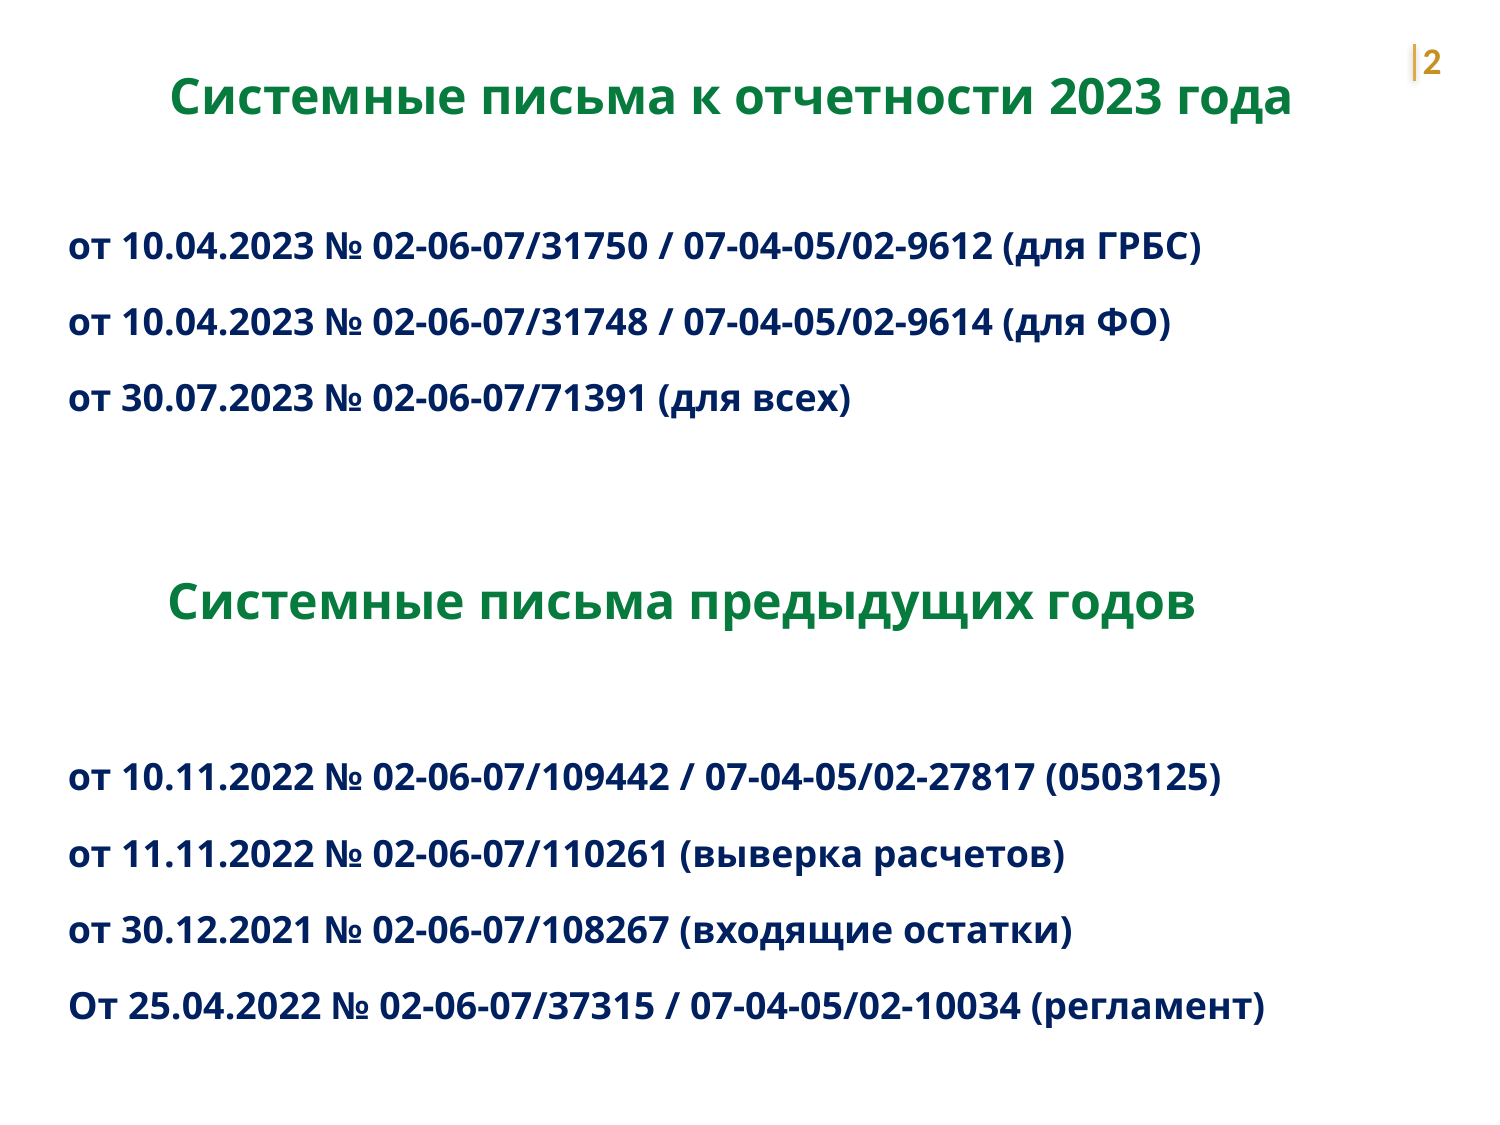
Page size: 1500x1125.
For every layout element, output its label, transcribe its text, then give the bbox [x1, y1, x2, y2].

text_box Системные письма предыдущих годов [54, 562, 1303, 638]
text_box Системные письма к отчетности 2023 года [103, 57, 1352, 132]
text_box от 10.11.2022 № 02-06-07/109442 / 07-04-05/02-27817 (0503125) от 11.11.2022 № 02-06-07/110261 (выверка расчетов) от 30.12.2021 № 02-06-07/108267 (входящие остатки) От 25.04.2022 № 02-06-07/37315 / 07-04-05/02-10034 (регламент) [53, 739, 1447, 1111]
slide_number 2 [1407, 29, 1500, 90]
text_box от 10.04.2023 № 02-06-07/31750 / 07-04-05/02-9612 (для ГРБС) от 10.04.2023 № 02-06-07/31748 / 07-04-05/02-9614 (для ФО) от 30.07.2023 № 02-06-07/71391 (для всех) [53, 208, 1403, 427]
